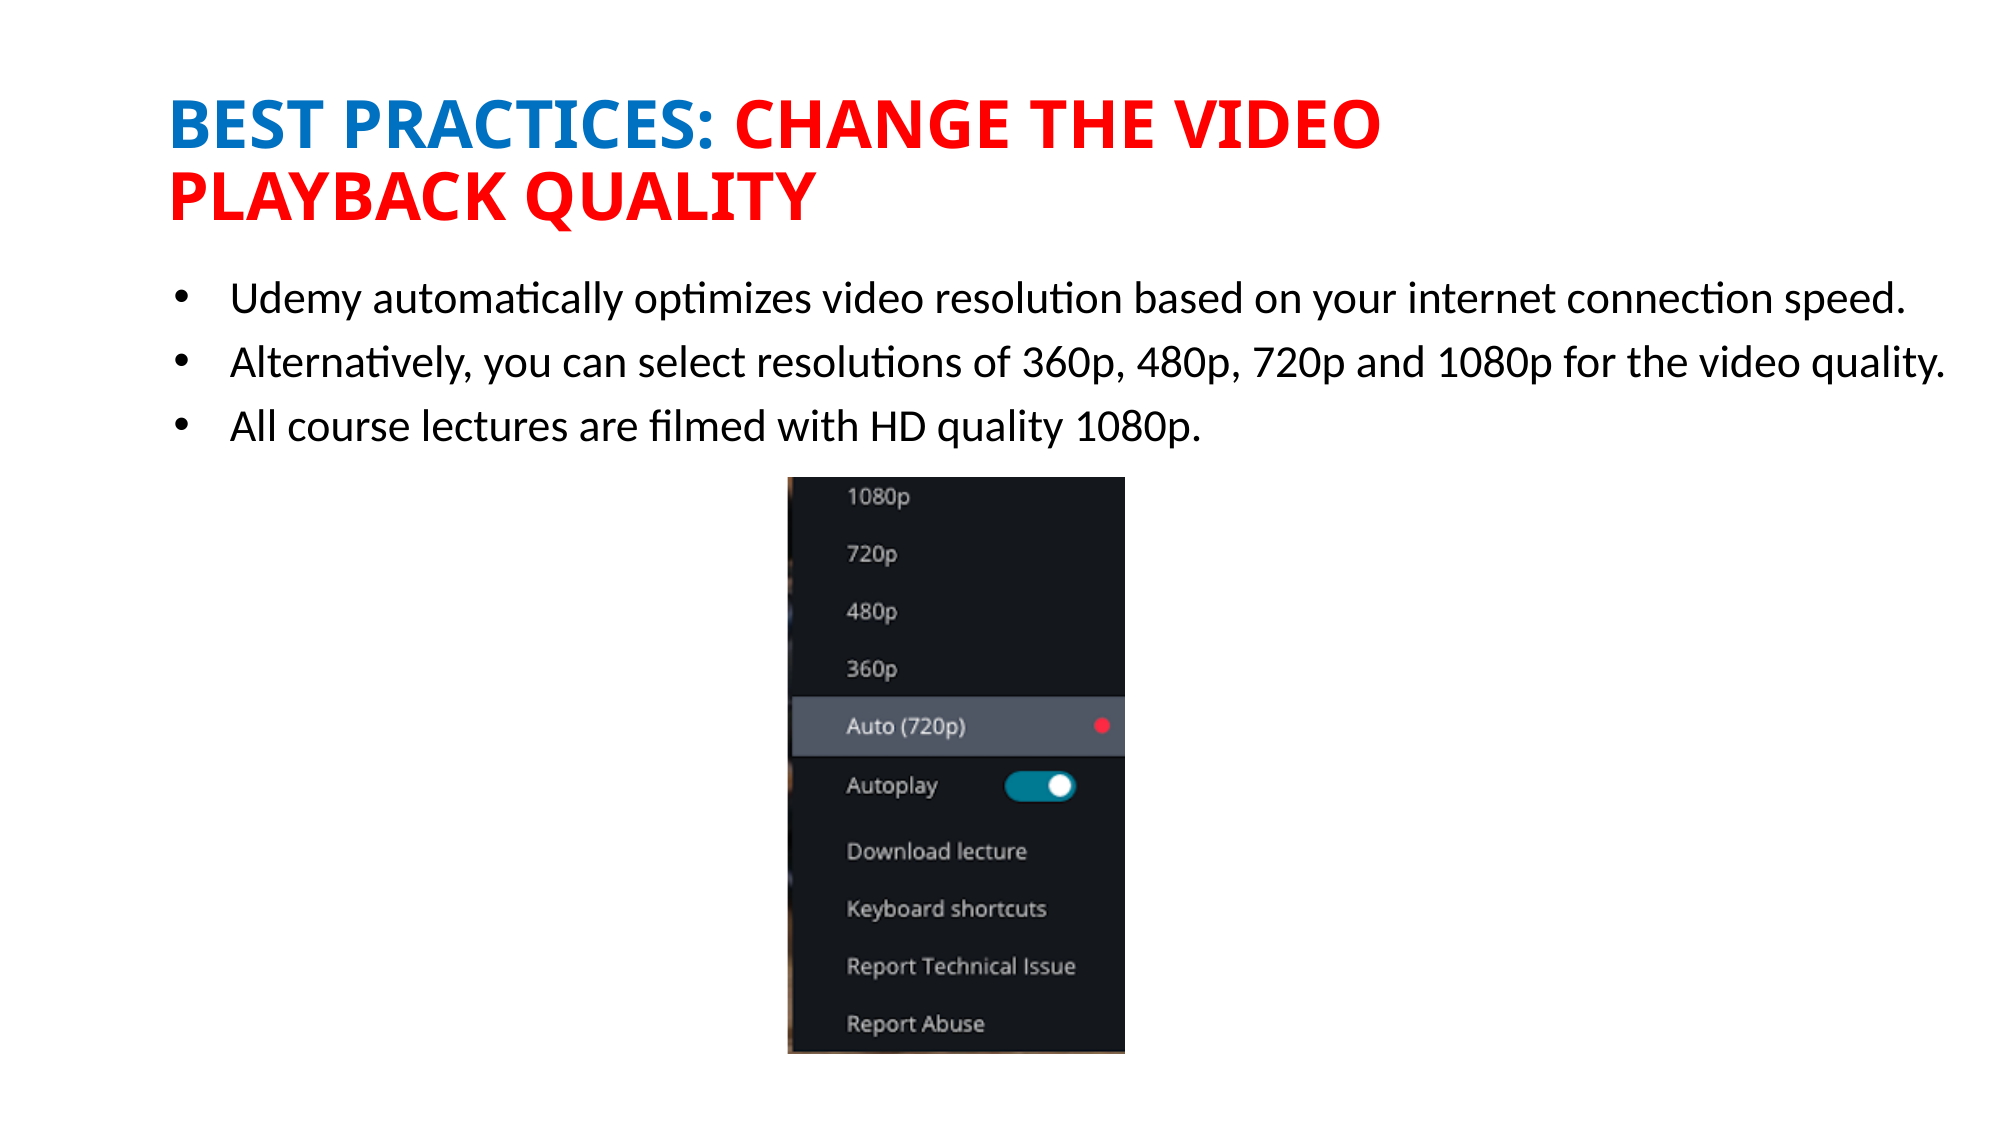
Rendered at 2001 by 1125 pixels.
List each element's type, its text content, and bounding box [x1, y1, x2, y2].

list Udemy automatically optimizes video resolution based on your internet connection speed. Alternatively, you can select resolutions of 360p, 480p, 720p and 1080p for the video quality. All course lectures are filmed with HD quality 1080p. [158, 260, 2000, 1003]
text_box BEST PRACTICES: CHANGE THE VIDEO PLAYBACK QUALITY [152, 53, 1625, 272]
picture [787, 477, 1126, 1054]
